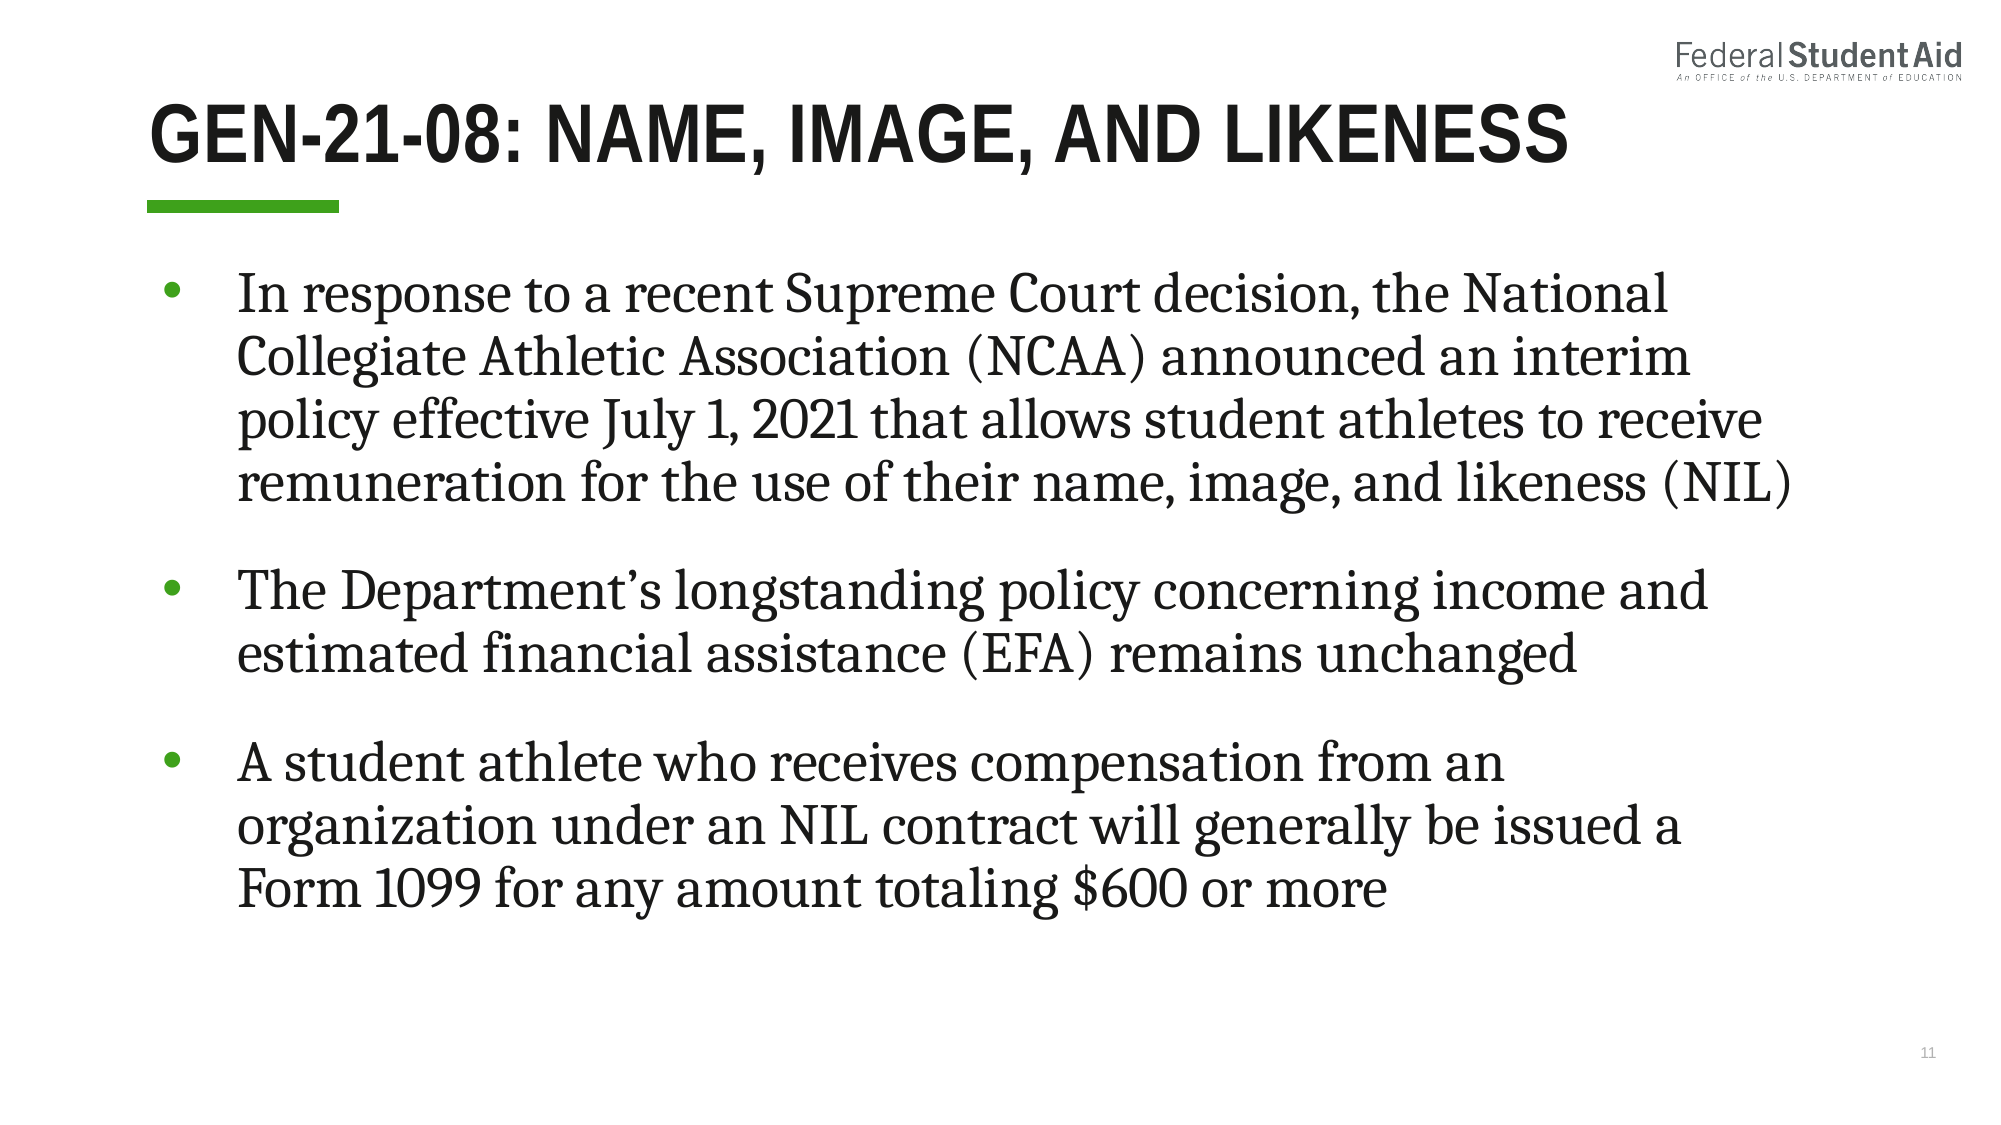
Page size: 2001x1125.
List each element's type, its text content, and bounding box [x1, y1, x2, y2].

list In response to a recent Supreme Court decision, the National Collegiate Athletic Association (NCAA) announced an interim policy effective July 1, 2021 that allows student athletes to receive remuneration for the use of their name, image, and likeness (NIL) The Department’s longstanding policy concerning income and estimated financial assistance (EFA) remains unchanged A student athlete who receives compensation from an organization under an NIL contract will generally be issued a Form 1099 for any amount totaling $600 or more [147, 254, 1826, 1043]
picture [1651, 16, 1986, 106]
slide_number 11 [1920, 1042, 1986, 1094]
title GEN-21-08: Name, image, and likeness [149, 57, 1606, 189]
